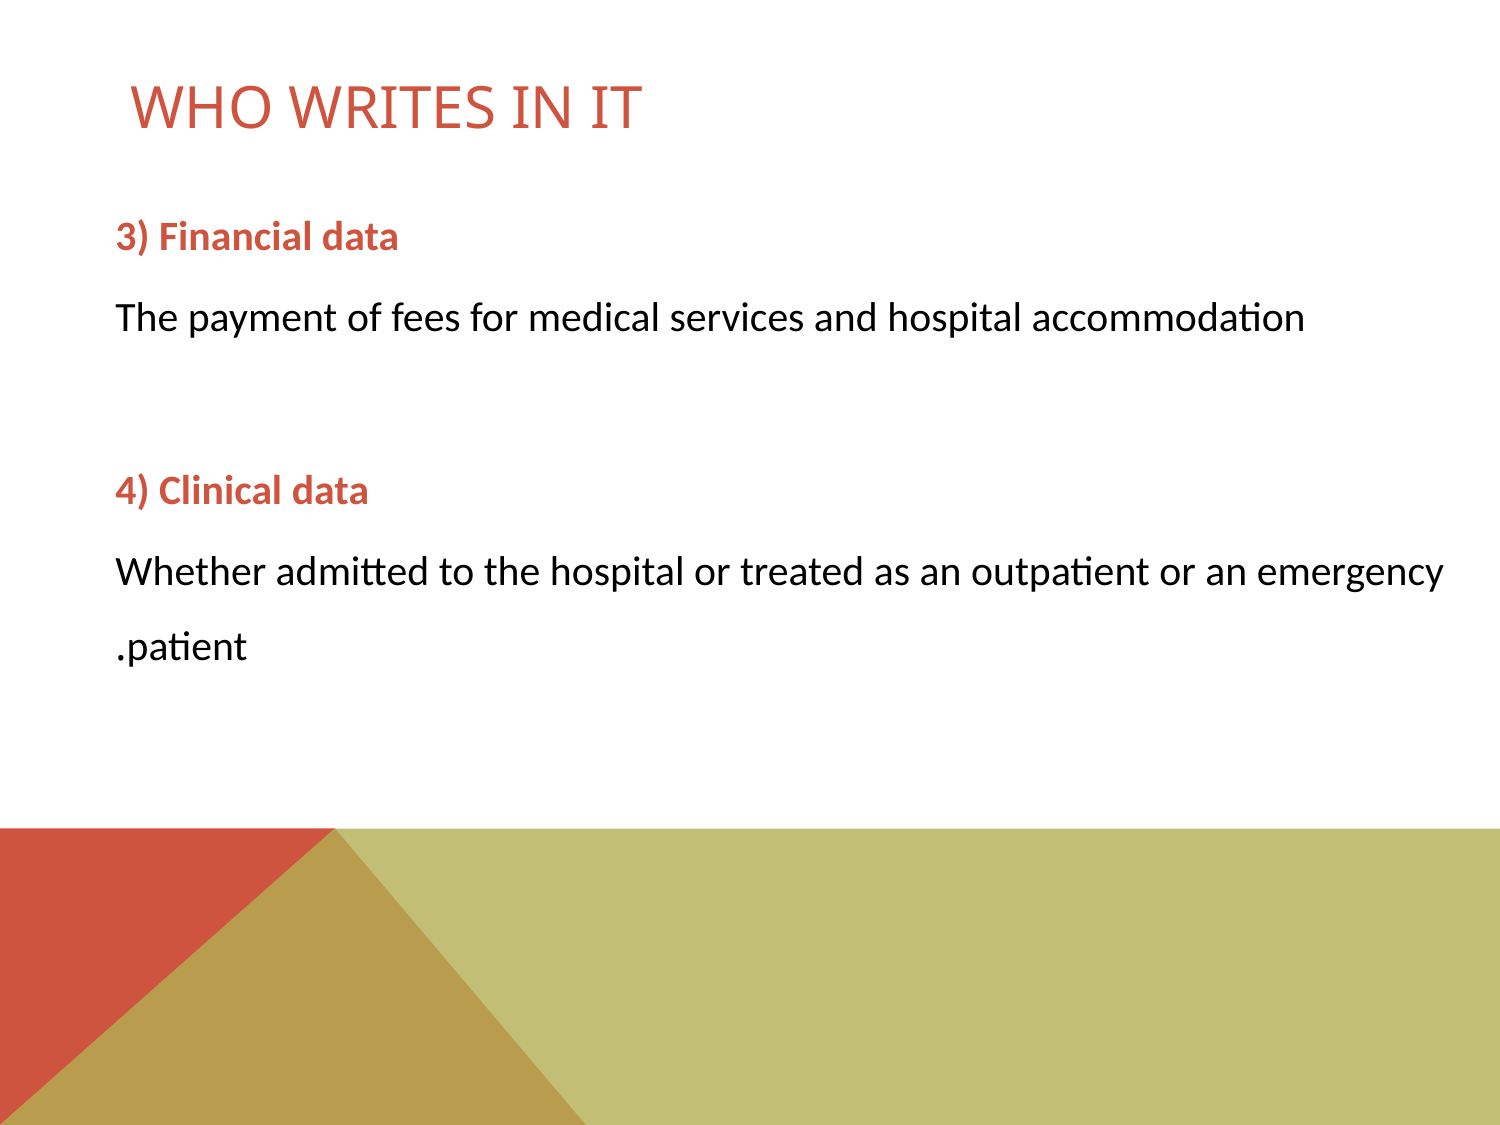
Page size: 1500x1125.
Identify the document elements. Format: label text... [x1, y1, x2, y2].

title Who writes in it [100, 60, 1335, 150]
list 3) Financial data The payment of fees for medical services and hospital accommodation 4) Clinical data Whether admitted to the hospital or treated as an outpatient or an emergency patient. [100, 176, 1483, 764]
